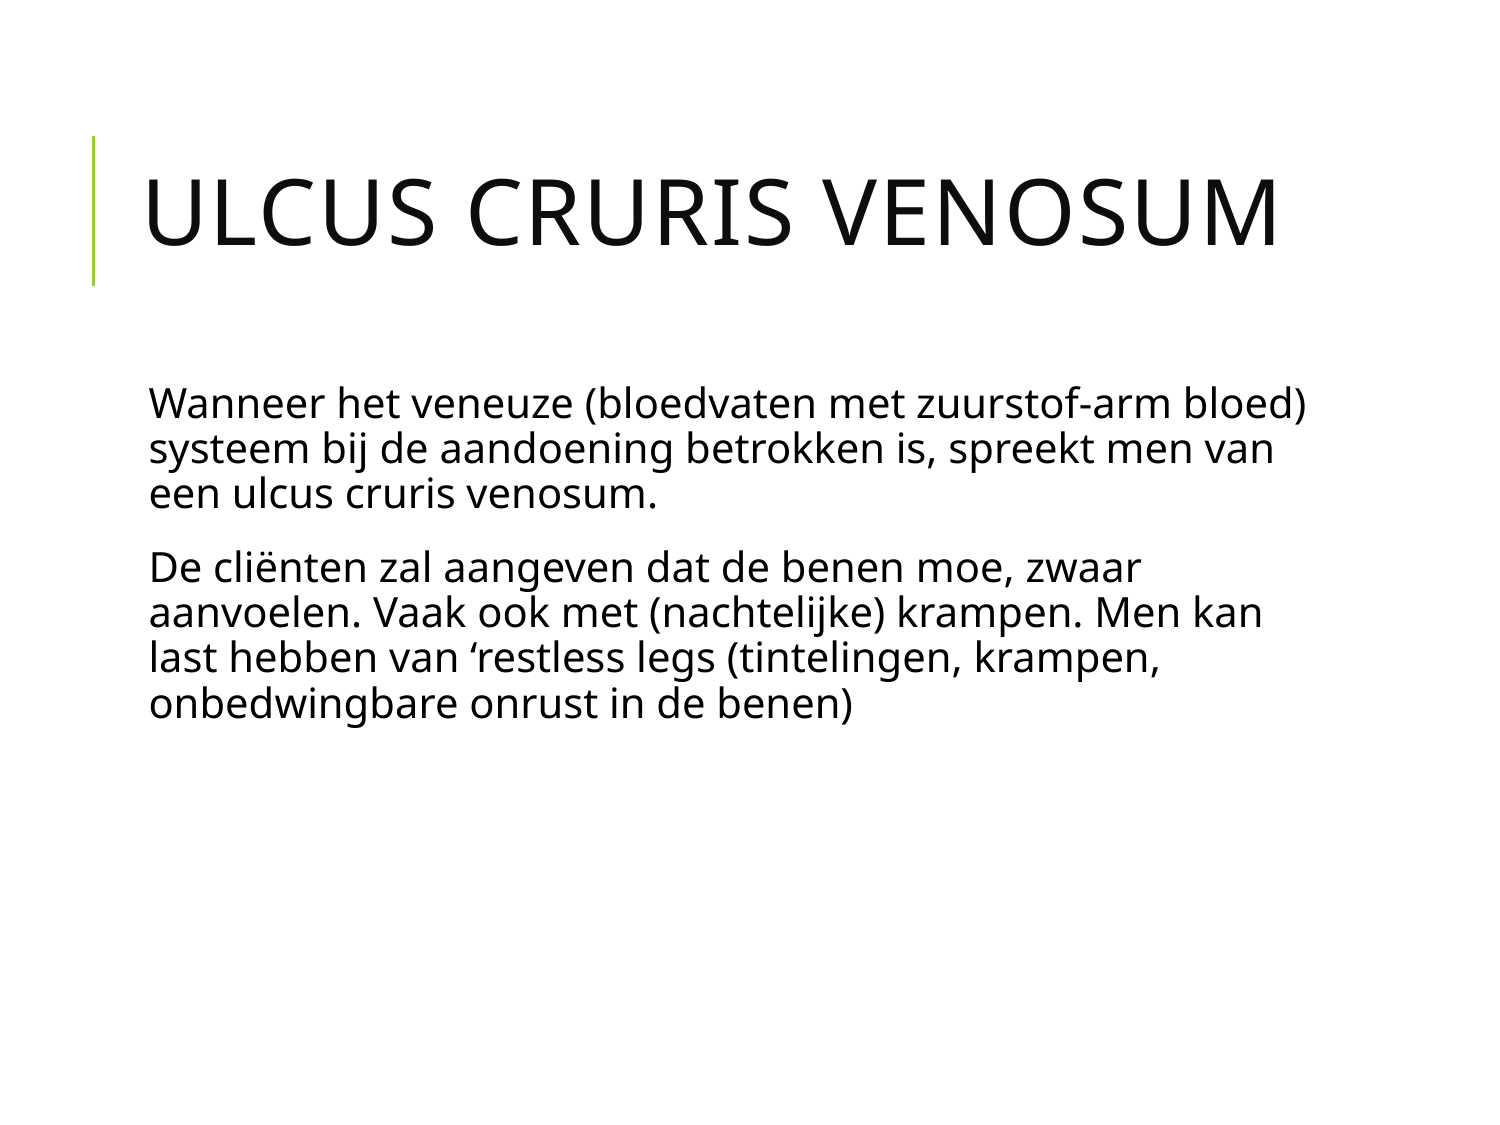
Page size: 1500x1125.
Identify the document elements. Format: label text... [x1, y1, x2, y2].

title ulcus cruris venosum [126, 96, 1322, 342]
list Wanneer het veneuze (bloedvaten met zuurstof-arm bloed) systeem bij de aandoening betrokken is, spreekt men van een ulcus cruris venosum. De cliënten zal aangeven dat de benen moe, zwaar aanvoelen. Vaak ook met (nachtelijke) krampen. Men kan last hebben van ‘restless legs (tintelingen, krampen, onbedwingbare onrust in de benen) [126, 375, 1322, 1035]
